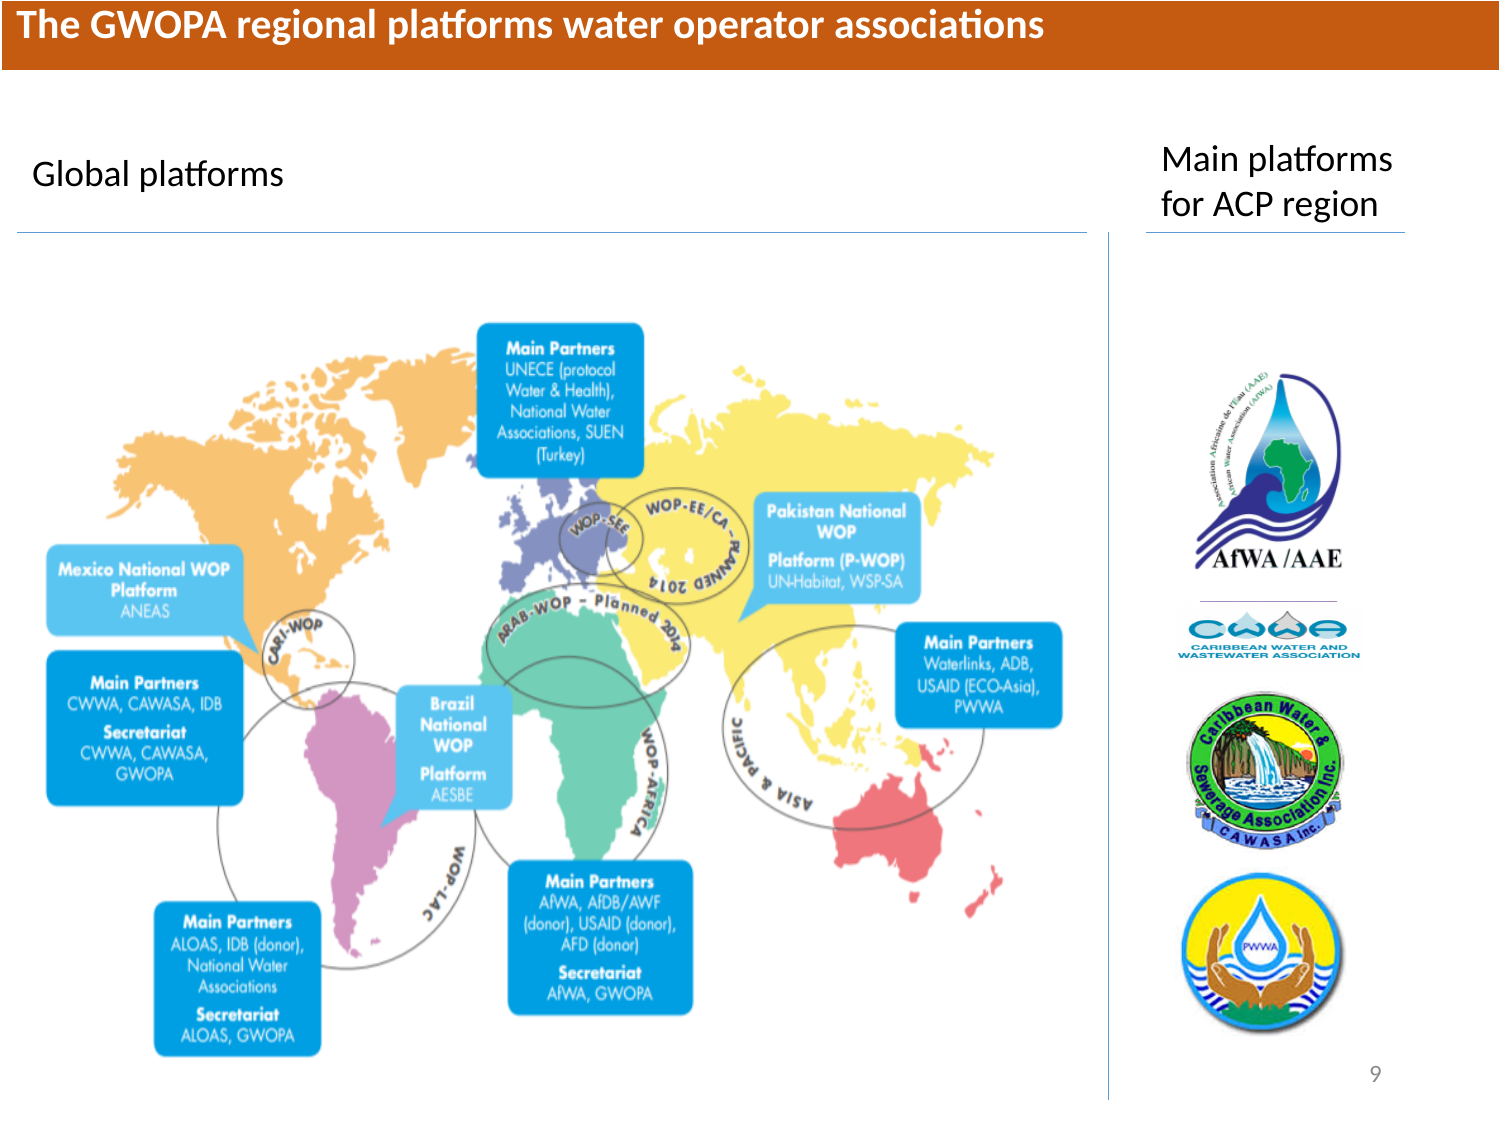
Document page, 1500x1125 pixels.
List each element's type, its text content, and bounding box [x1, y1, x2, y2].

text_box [1146, 126, 1428, 1037]
table_header The GWOPA regional platforms water operator associations [2, 1, 1499, 70]
text_box Global platforms [17, 141, 598, 201]
picture [23, 280, 1077, 1077]
slide_number 9 [1059, 1042, 1397, 1103]
